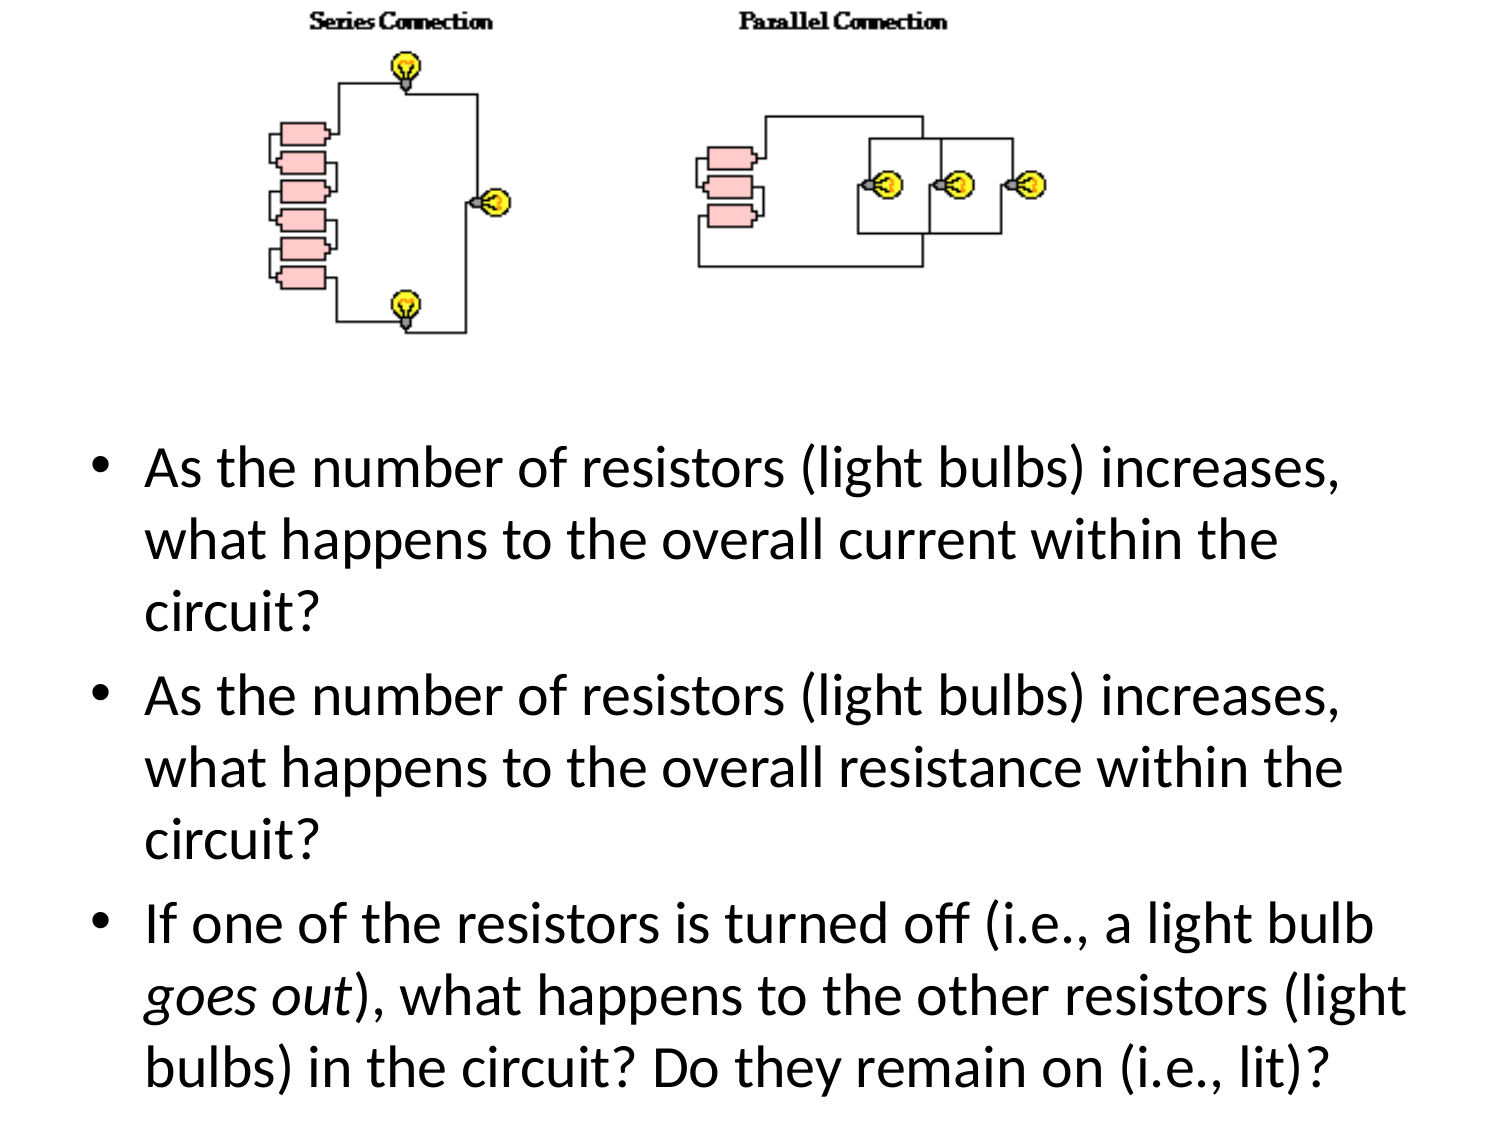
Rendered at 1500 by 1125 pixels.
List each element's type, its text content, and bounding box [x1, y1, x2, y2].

picture [237, 0, 1063, 351]
list As the number of resistors (light bulbs) increases, what happens to the overall current within the circuit? As the number of resistors (light bulbs) increases, what happens to the overall resistance within the circuit? If one of the resistors is turned off (i.e., a light bulb goes out), what happens to the other resistors (light bulbs) in the circuit? Do they remain on (i.e., lit)? [75, 420, 1425, 1125]
